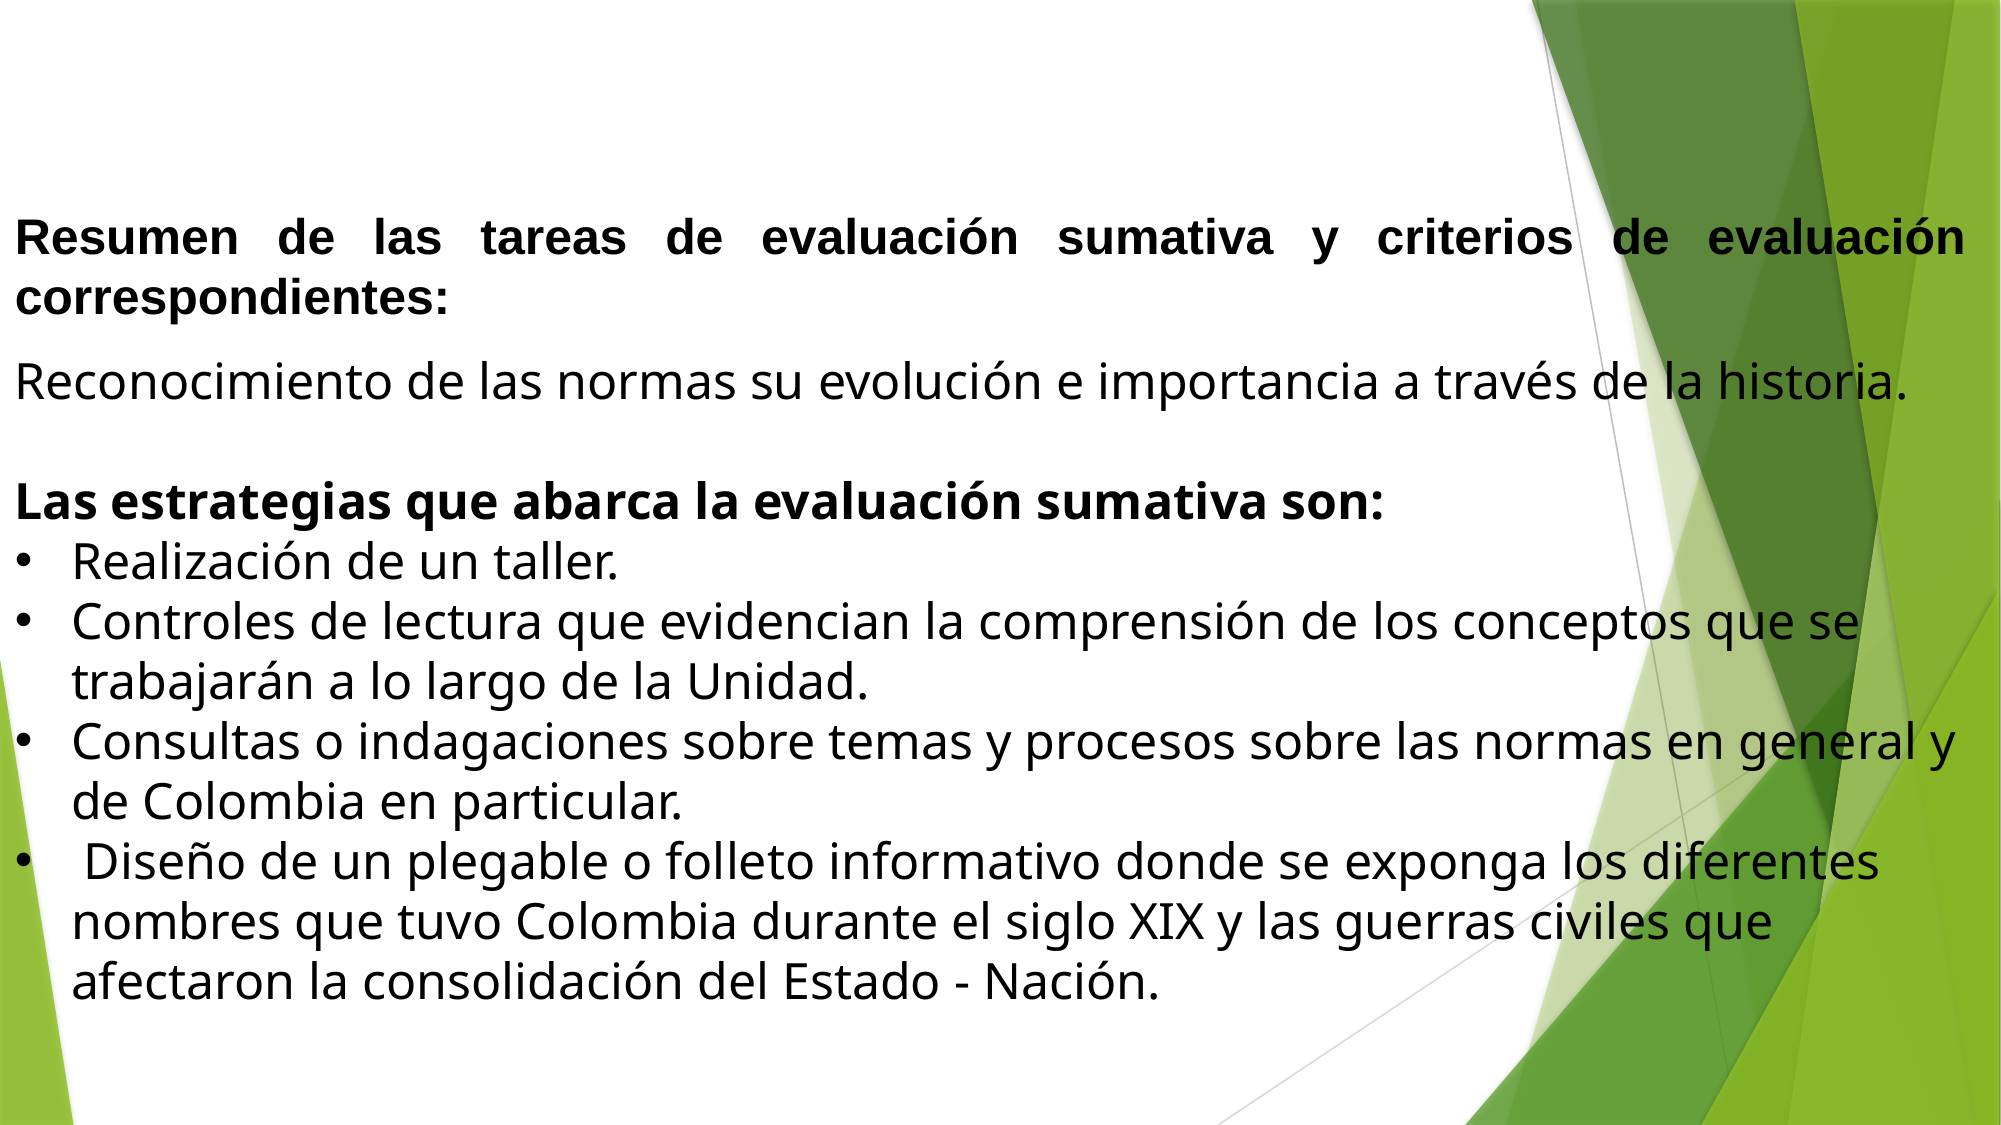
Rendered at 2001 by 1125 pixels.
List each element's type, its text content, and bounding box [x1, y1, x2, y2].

text_box EVALUACIÓN SUMATIVA Resumen de las tareas de evaluación sumativa y criterios de evaluación correspondientes: Reconocimiento de las normas su evolución e importancia a través de la historia. Las estrategias que abarca la evaluación sumativa son: Realización de un taller. Controles de lectura que evidencian la comprensión de los conceptos que se trabajarán a lo largo de la Unidad. Consultas o indagaciones sobre temas y procesos sobre las normas en general y de Colombia en particular. Diseño de un plegable o folleto informativo donde se exponga los diferentes nombres que tuvo Colombia durante el siglo XIX y las guerras civiles que afectaron la consolidación del Estado - Nación. [0, 111, 1982, 1125]
